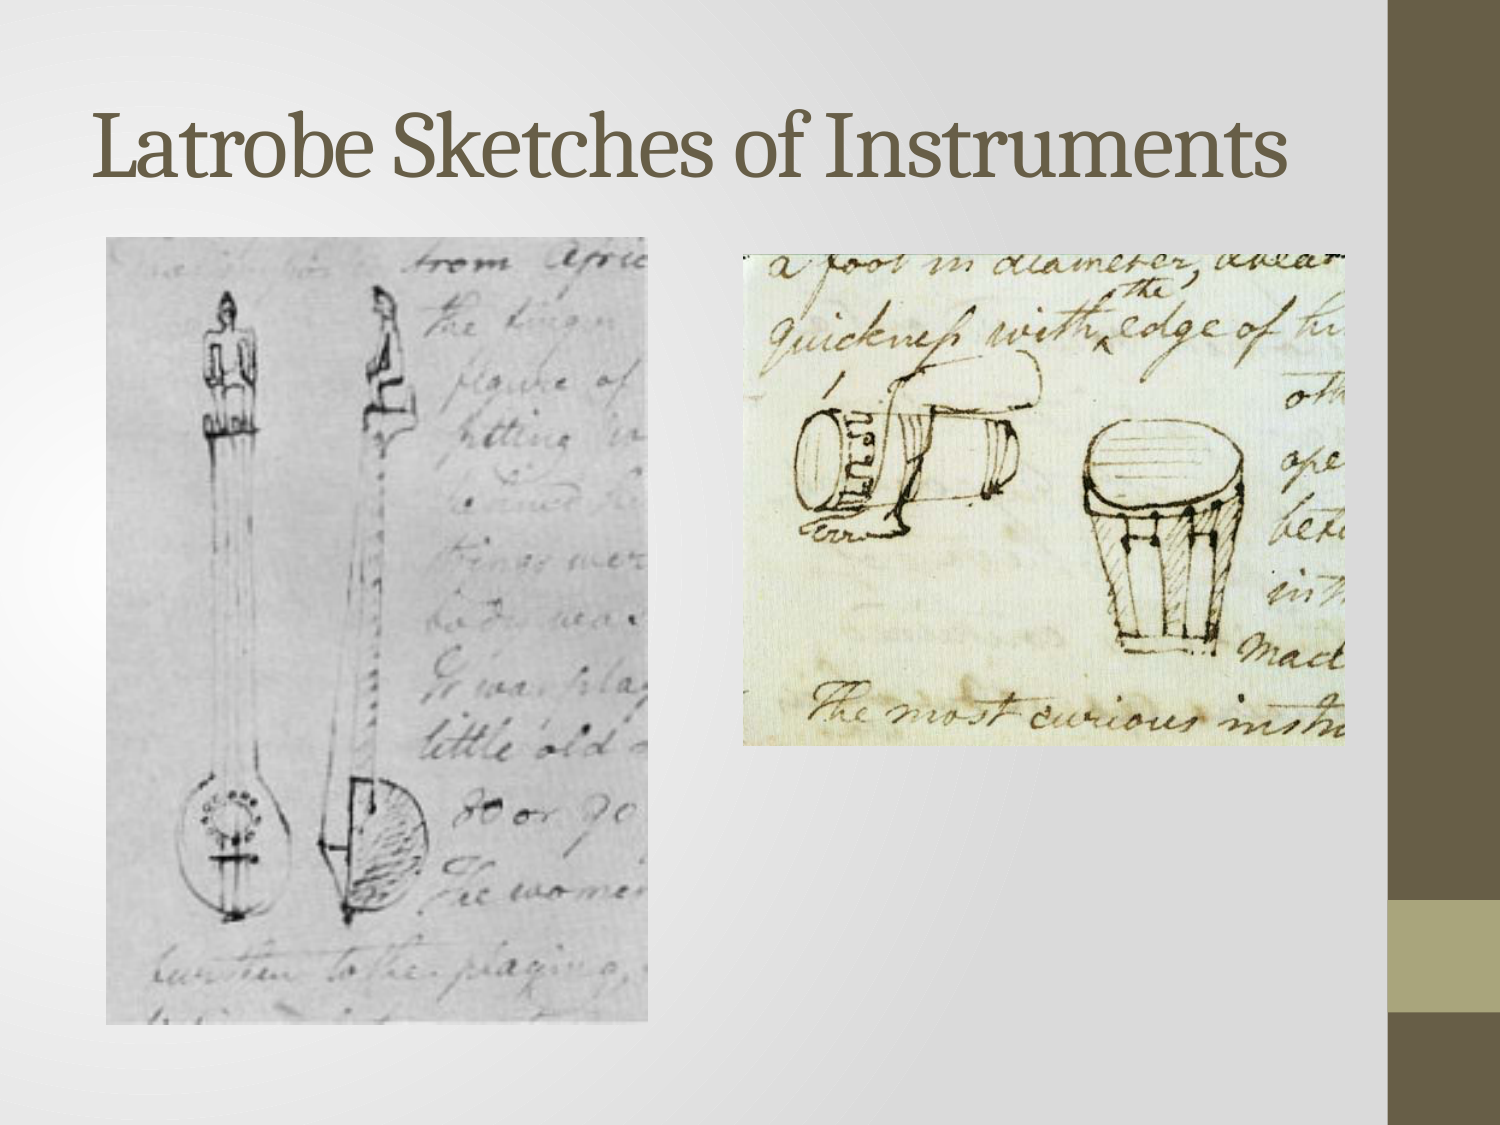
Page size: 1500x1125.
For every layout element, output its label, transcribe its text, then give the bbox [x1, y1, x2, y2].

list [105, 206, 649, 1026]
picture [743, 253, 1346, 747]
title Latrobe Sketches of Instruments [75, 45, 1325, 233]
